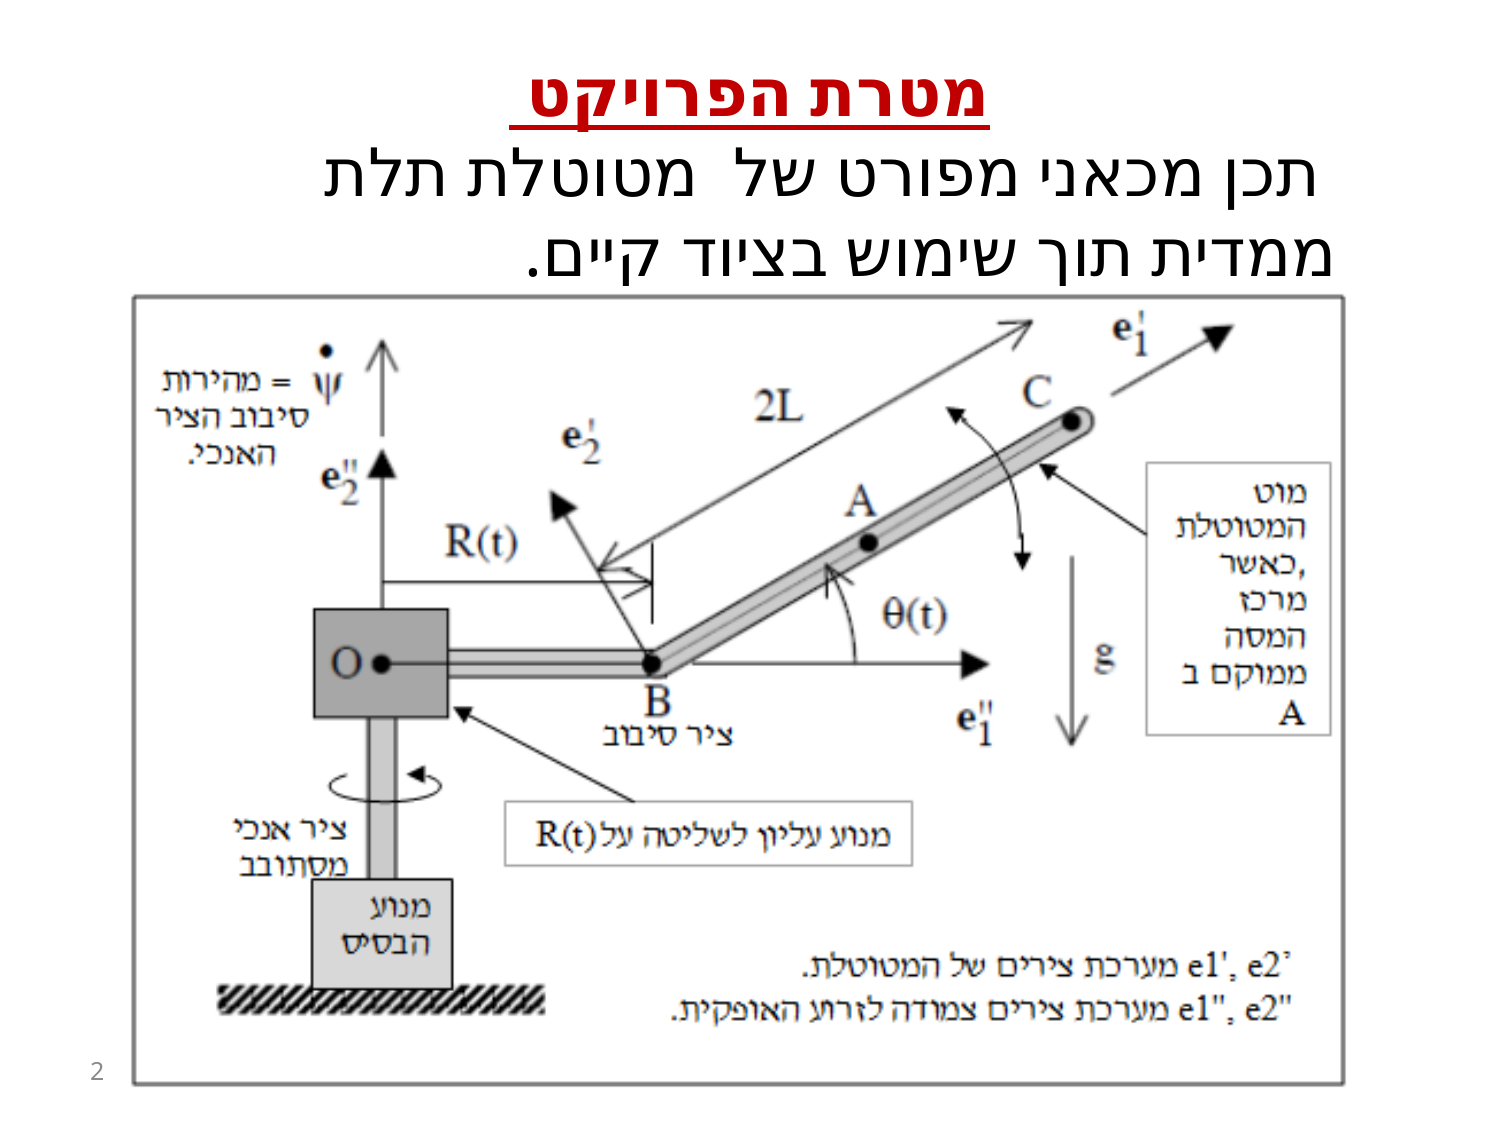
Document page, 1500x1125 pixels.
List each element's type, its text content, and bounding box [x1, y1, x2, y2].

picture [123, 286, 1353, 1095]
text_box מטרת הפרויקט תכן מכאני מפורט של מטוטלת תלת ממדית תוך שימוש בציוד קיים. [147, 42, 1353, 286]
slide_number 2 [75, 1042, 425, 1103]
